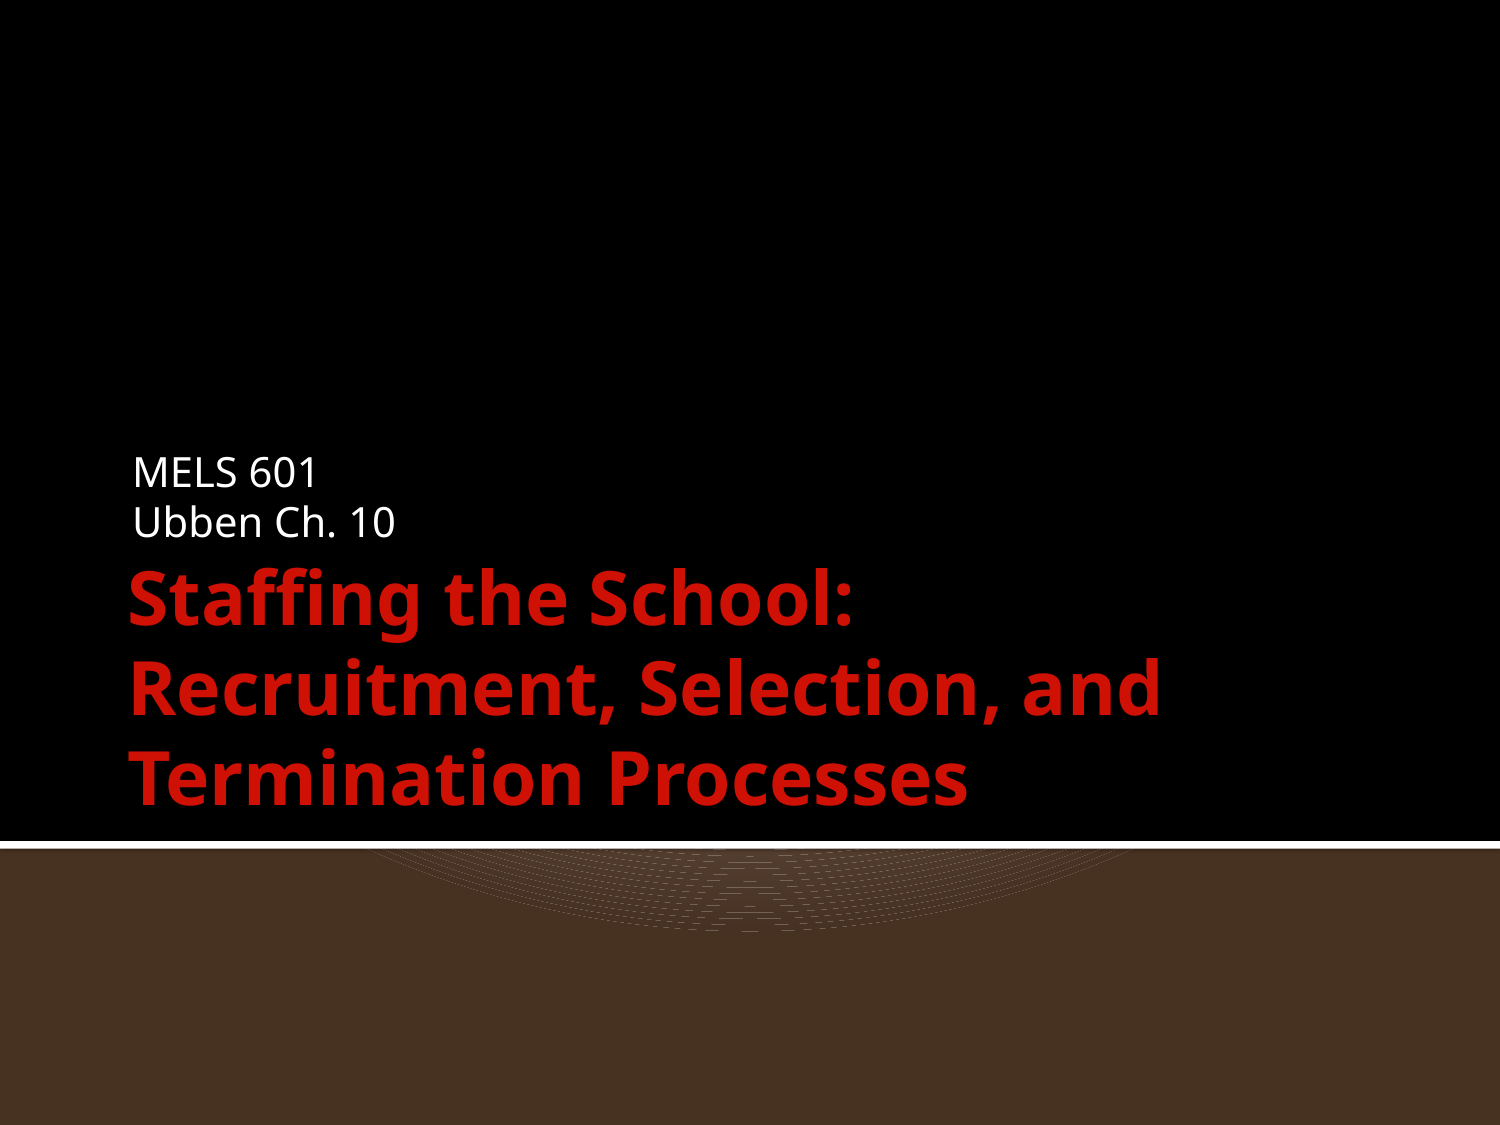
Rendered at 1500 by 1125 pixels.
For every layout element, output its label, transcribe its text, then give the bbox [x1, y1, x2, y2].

title Staffing the School: Recruitment, Selection, and Termination Processes [112, 550, 1438, 825]
subtitle MELS 601 Ubben Ch. 10 [112, 299, 1438, 546]
